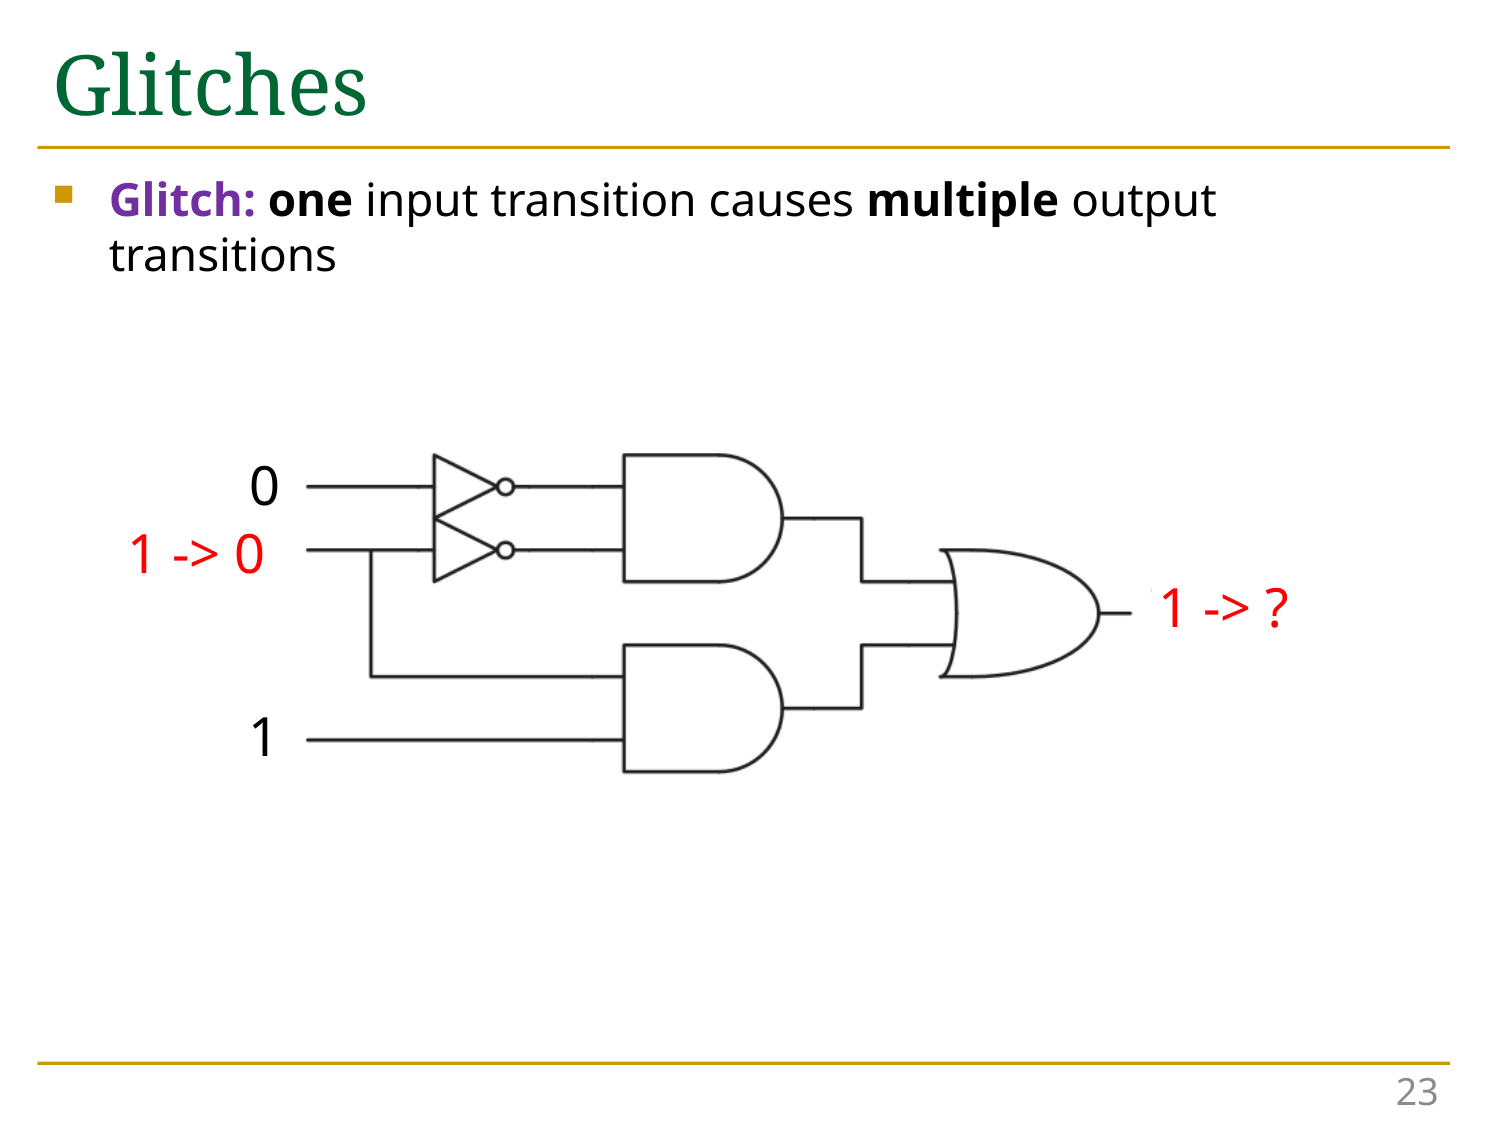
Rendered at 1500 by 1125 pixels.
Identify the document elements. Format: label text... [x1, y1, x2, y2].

text_box 1 -> 0 [112, 512, 296, 593]
slide_number 23 [1116, 1063, 1454, 1124]
text_box 1 -> ? [1158, 565, 1390, 646]
text_box [87, 294, 1413, 1025]
picture [301, 412, 1153, 798]
text_box Glitch: one input transition causes multiple output transitions [37, 163, 1450, 294]
text_box 1 [233, 695, 296, 775]
text_box 0 [235, 444, 296, 512]
title Glitches [37, 24, 1450, 163]
